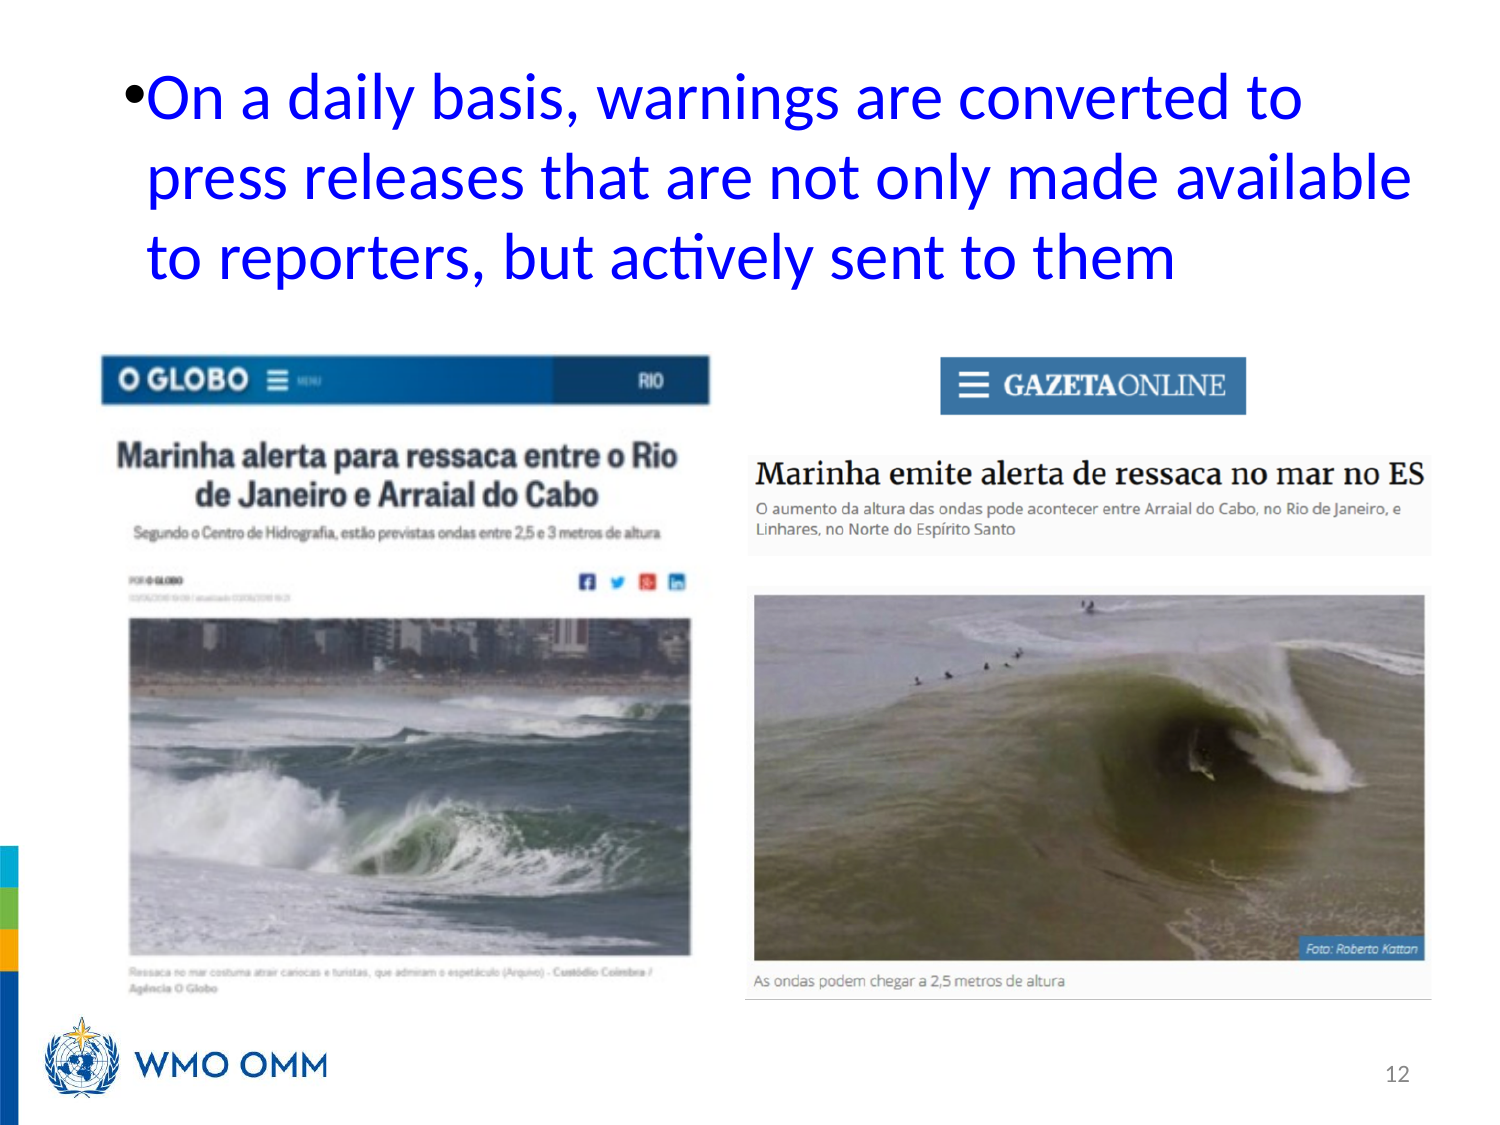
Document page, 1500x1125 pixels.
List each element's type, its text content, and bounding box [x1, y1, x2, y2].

picture [744, 350, 1432, 1000]
picture [0, 351, 720, 1125]
list On a daily basis, warnings are converted to press releases that are not only made available to reporters, but actively sent to them [75, 45, 1450, 788]
slide_number 12 [1074, 1042, 1425, 1103]
